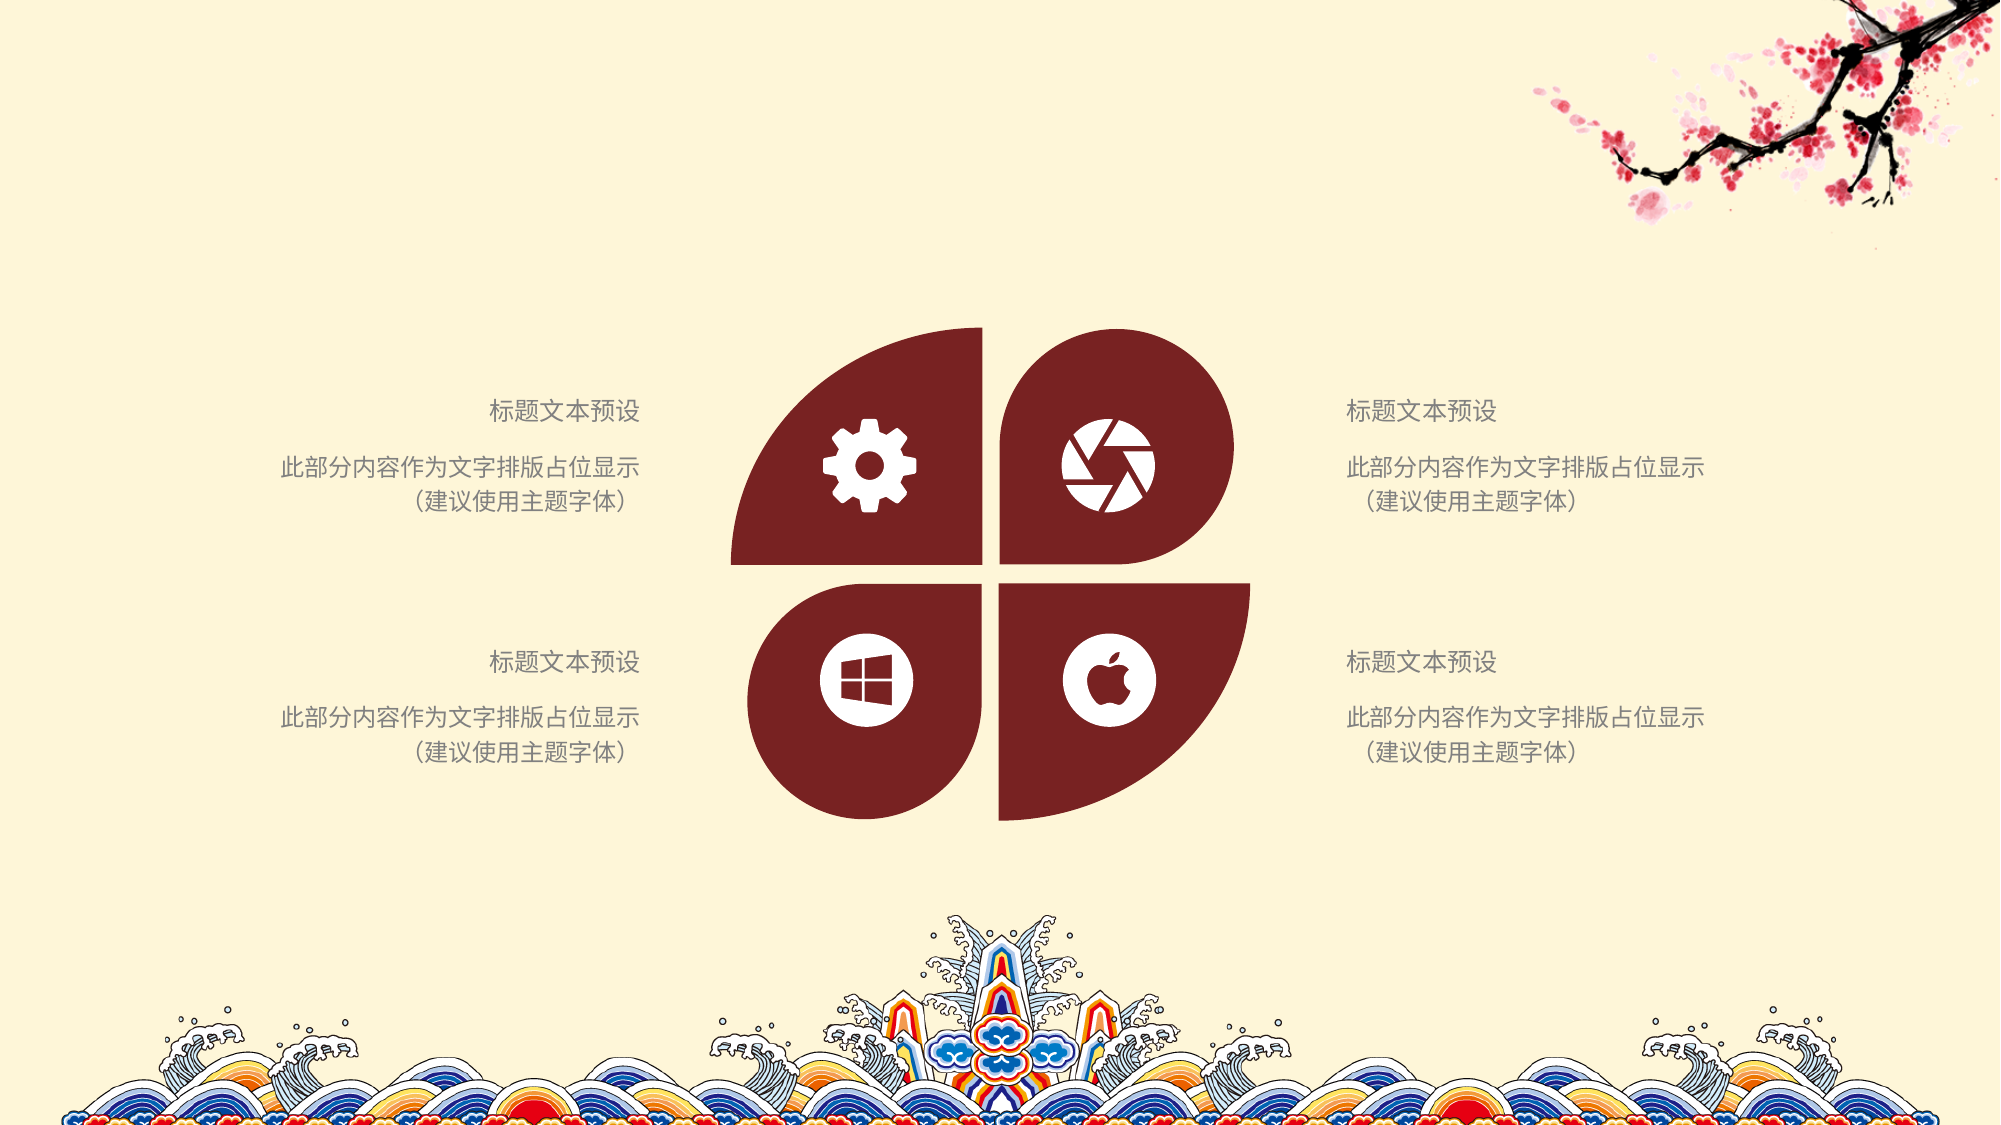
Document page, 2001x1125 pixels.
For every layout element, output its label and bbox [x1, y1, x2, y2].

text_box [254, 327, 1733, 821]
picture [1530, 0, 2000, 250]
picture [0, 915, 2000, 1125]
